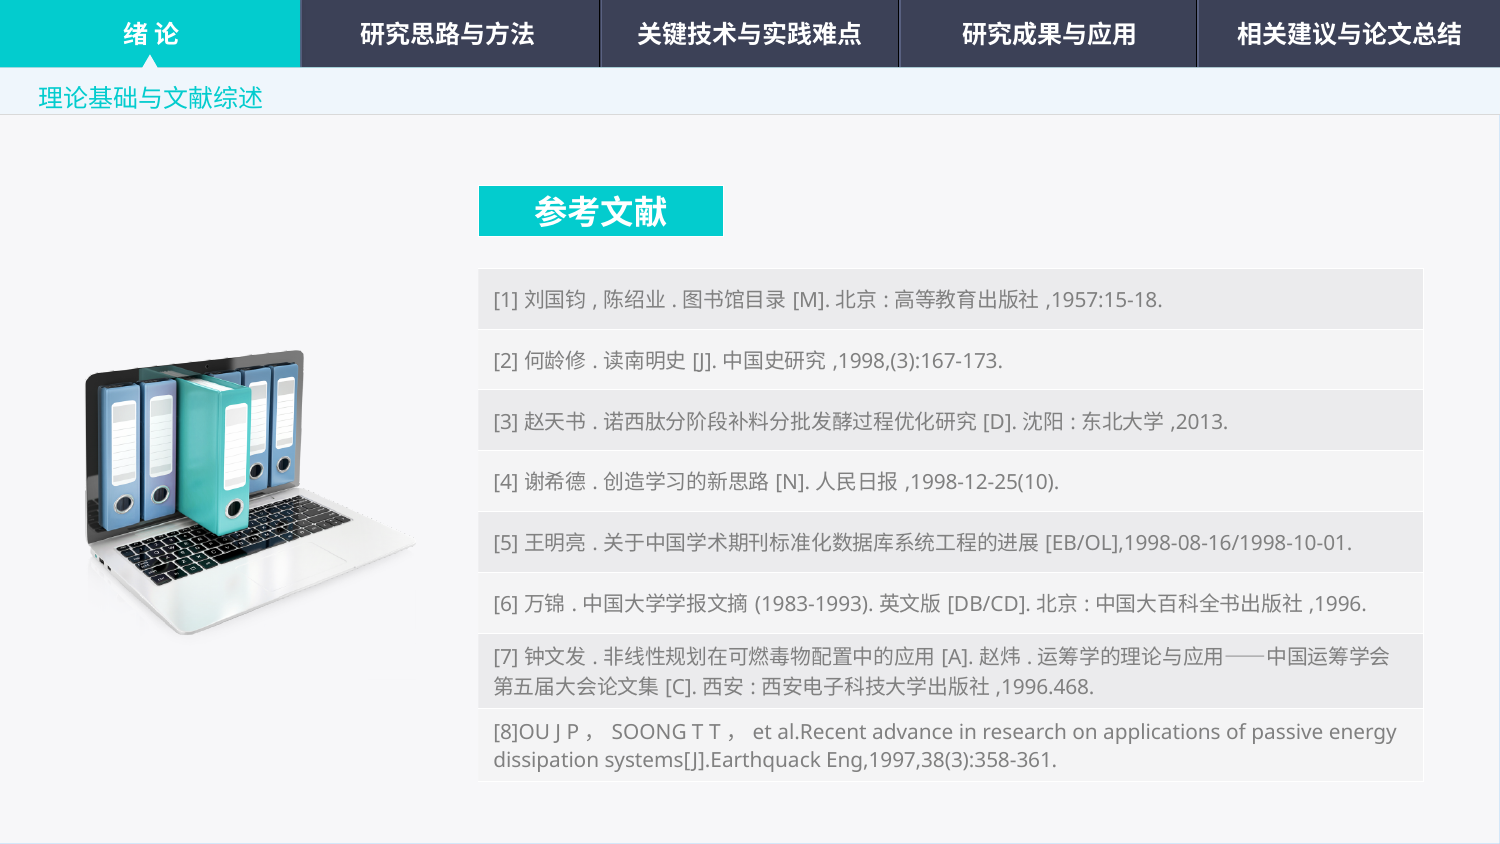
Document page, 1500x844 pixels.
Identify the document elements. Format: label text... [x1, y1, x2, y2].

text_box 研究成果与应用 [899, 9, 1199, 59]
table_header [1]刘国钧,陈绍业.图书馆目录[M].北京:高等教育出版社,1957:15-18. [478, 269, 1423, 329]
table_cell [6]万锦.中国大学学报文摘(1983-1993).英文版[DB/CD].北京:中国大百科全书出版社,1996. [478, 573, 1423, 633]
table_cell [2]何龄修.读南明史[J].中国史研究,1998,(3):167-173. [478, 330, 1423, 389]
text_box 相关建议与论文总结 [1199, 9, 1500, 59]
text_box 理论基础与文献综述 [24, 59, 279, 120]
text_box 参考文献 [478, 185, 724, 237]
text_box 关键技术与实践难点 [599, 9, 899, 59]
picture [17, 326, 437, 681]
text_box 研究思路与方法 [297, 9, 599, 59]
table_cell [4]谢希德.创造学习的新思路[N].人民日报,1998-12-25(10). [478, 451, 1423, 511]
table_cell [7]钟文发.非线性规划在可燃毒物配置中的应用[A].赵炜.运筹学的理论与应用——中国运筹学会第五届大会论文集[C].西安:西安电子科技大学出版社,1996.468. [478, 634, 1423, 708]
table_cell [3]赵天书.诺西肽分阶段补料分批发酵过程优化研究[D].沈阳:东北大学,2013. [478, 390, 1423, 450]
text_box 绪 论 [0, 9, 297, 59]
table_cell [5]王明亮.关于中国学术期刊标准化数据库系统工程的进展[EB/OL],1998-08-16/1998-10-01. [478, 512, 1423, 572]
table_cell [8]OU J P，SOONG T T，et al.Recent advance in research on applications of passive energy dissipation systems[J].Earthquack Eng,1997,38(3):358-361. [478, 709, 1423, 781]
